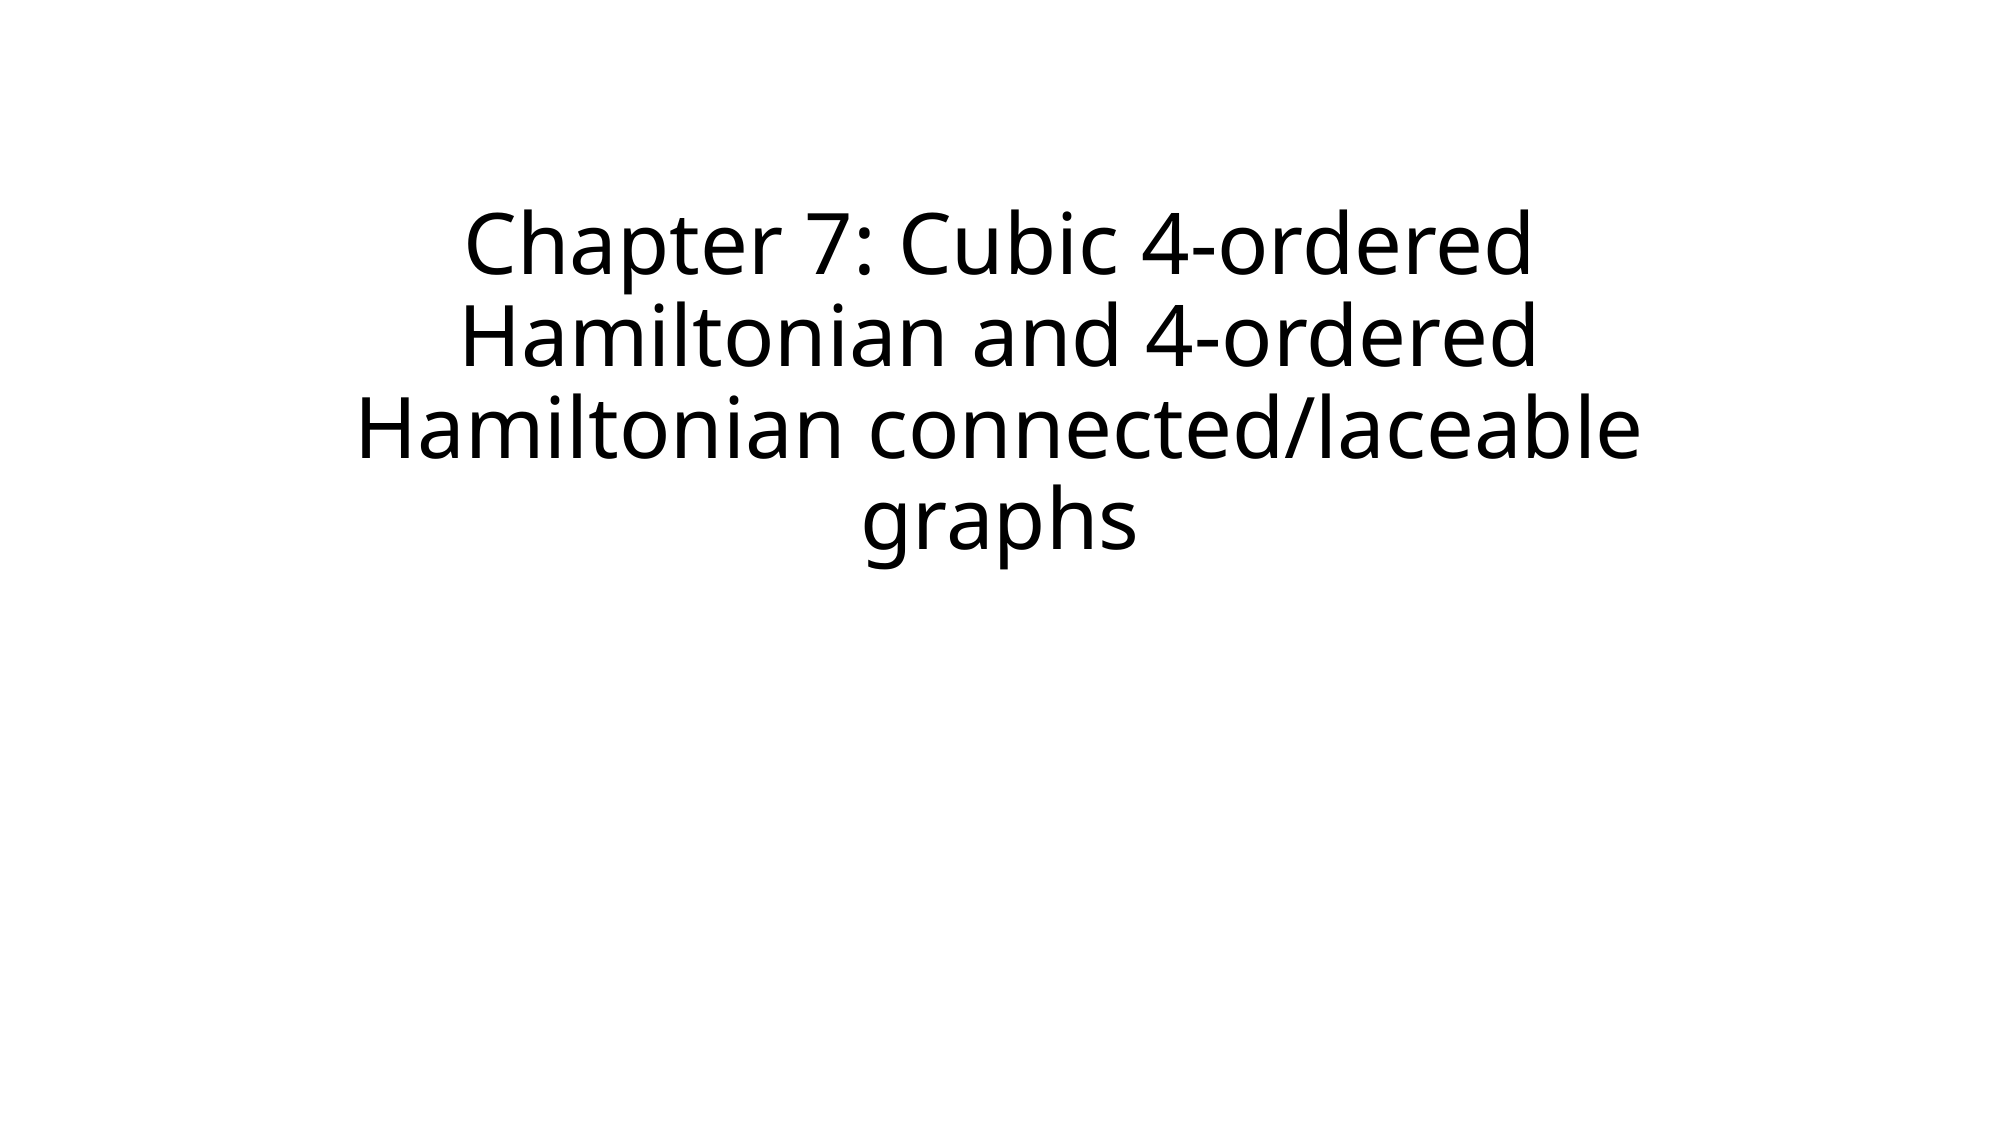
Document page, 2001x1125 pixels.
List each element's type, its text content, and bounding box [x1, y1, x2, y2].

title Chapter 7: Cubic 4-ordered Hamiltonian and 4-ordered Hamiltonian connected/laceable graphs [249, 184, 1750, 576]
